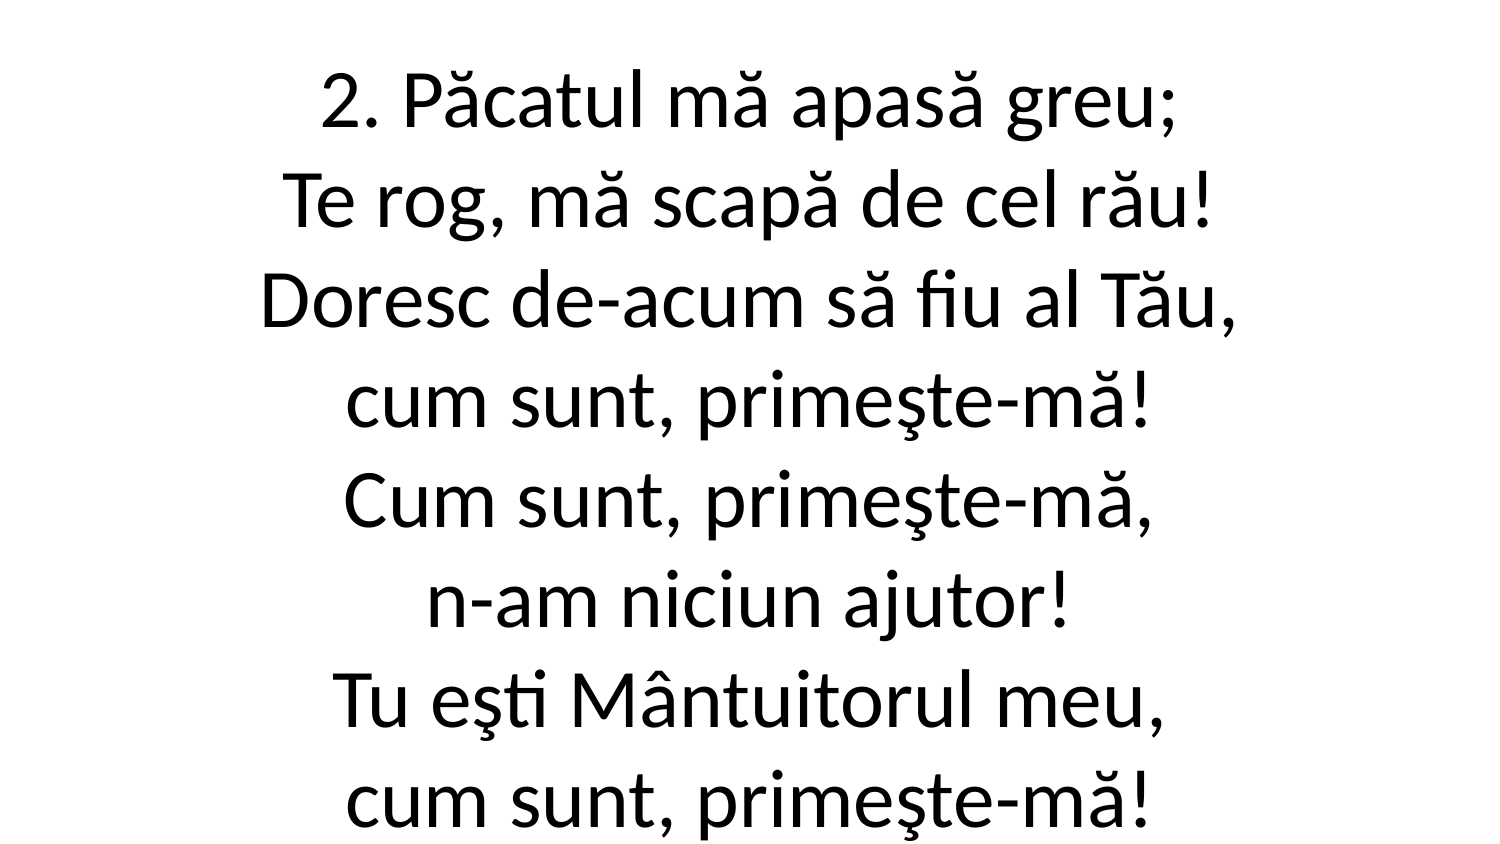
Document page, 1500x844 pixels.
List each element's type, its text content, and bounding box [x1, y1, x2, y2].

text_box 2. Păcatul mă apasă greu; Te rog, mă scapă de cel rău! Doresc de-acum să fiu al Tău, cum sunt, primeşte-mă! Cum sunt, primeşte-mă, n-am niciun ajutor! Tu eşti Mântuitorul meu, cum sunt, primeşte-mă! [244, 0, 1255, 844]
